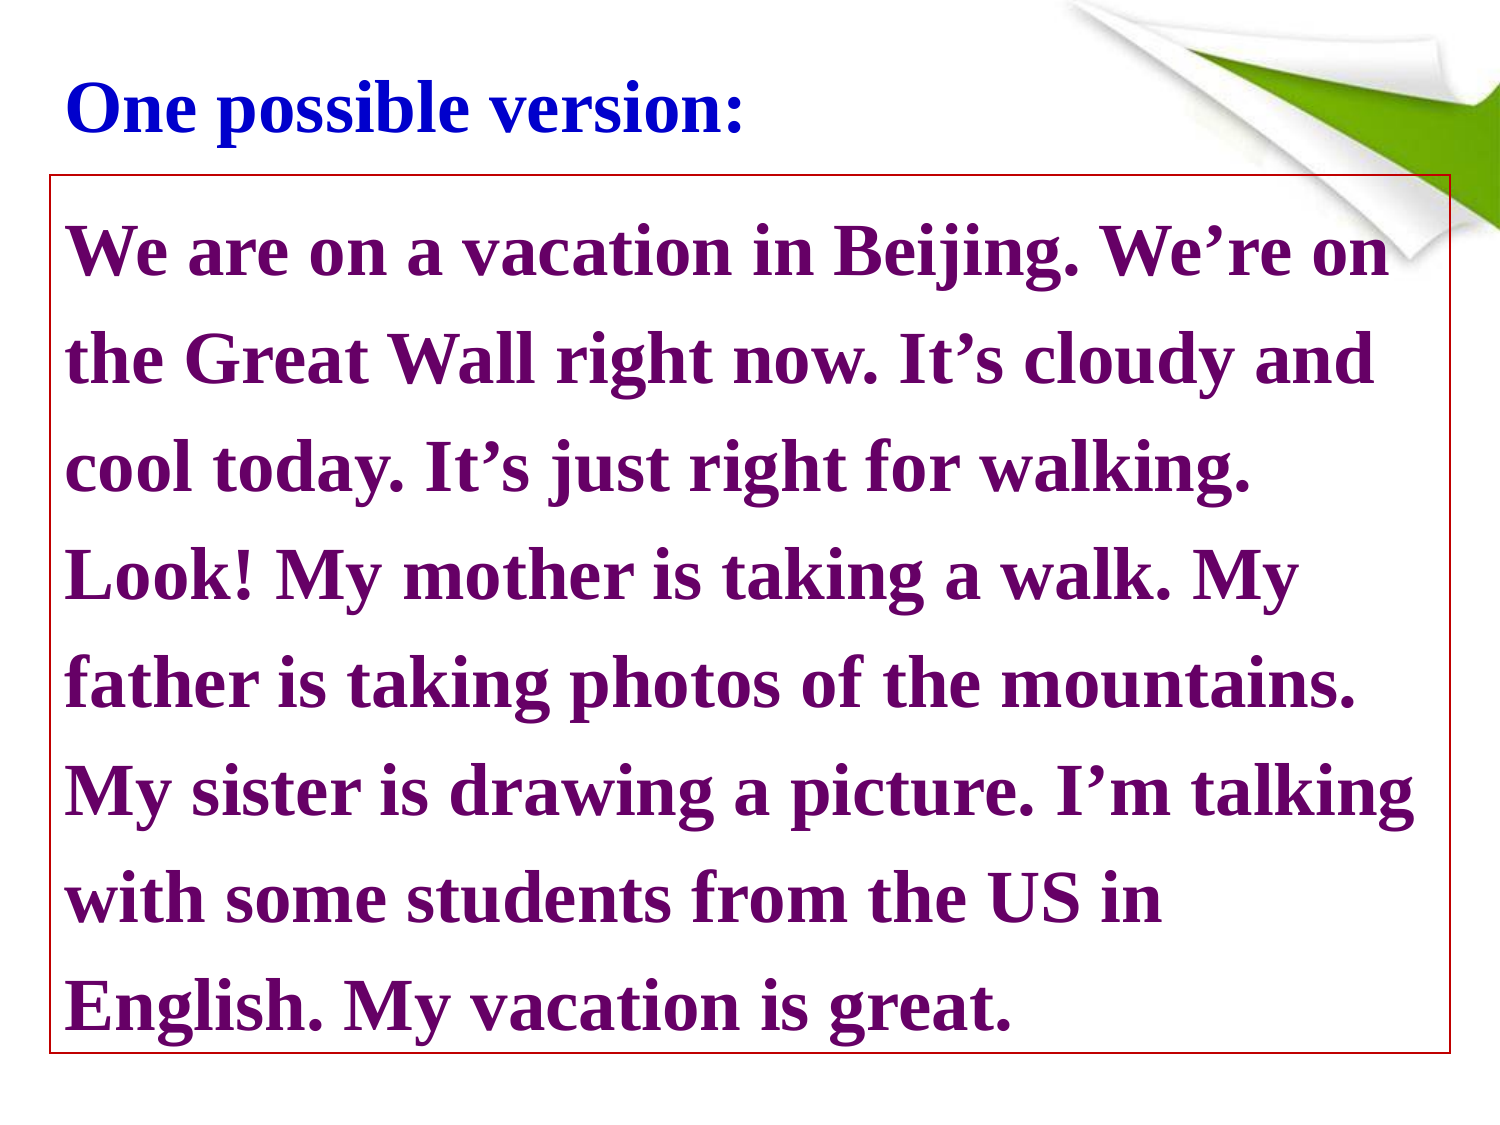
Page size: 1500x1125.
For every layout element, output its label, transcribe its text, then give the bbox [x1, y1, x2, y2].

picture [0, 0, 1500, 1125]
text_box We are on a vacation in Beijing. We’re on the Great Wall right now. It’s cloudy and cool today. It’s just right for walking. Look! My mother is taking a walk. My father is taking photos of the mountains. My sister is drawing a picture. I’m talking with some students from the US in English. My vacation is great. [50, 174, 1450, 1054]
text_box One possible version: [50, 50, 913, 163]
